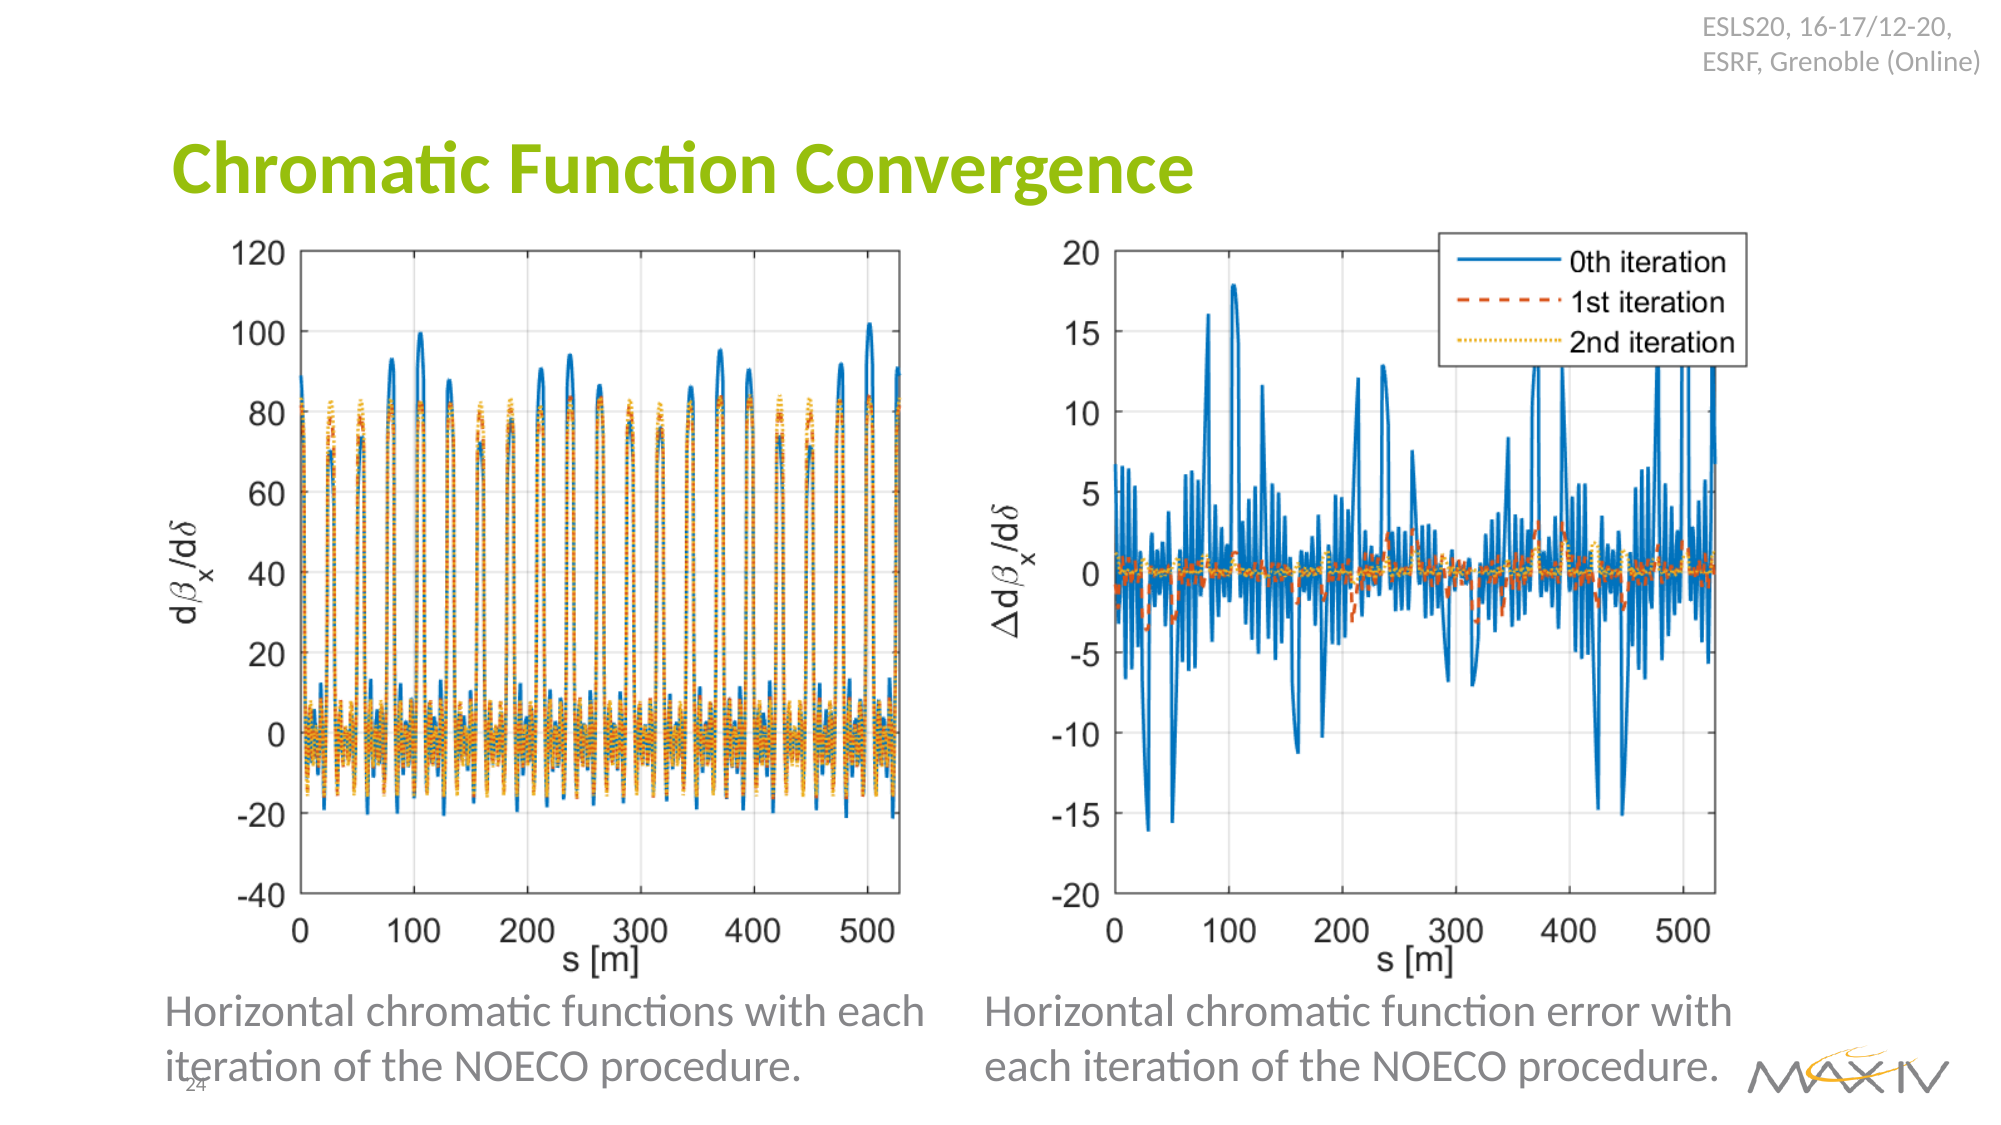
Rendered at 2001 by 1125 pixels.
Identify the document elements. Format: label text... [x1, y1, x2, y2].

picture [45, 191, 1896, 980]
title Chromatic Function Convergence [164, 0, 1827, 191]
picture [1765, 1045, 1951, 1094]
text_box Horizontal chromatic function error with each iteration of the NOECO procedure. [976, 980, 1765, 1099]
text_box Horizontal chromatic functions with each iteration of the NOECO procedure. [157, 980, 945, 1099]
slide_number 24 [173, 1062, 215, 1104]
